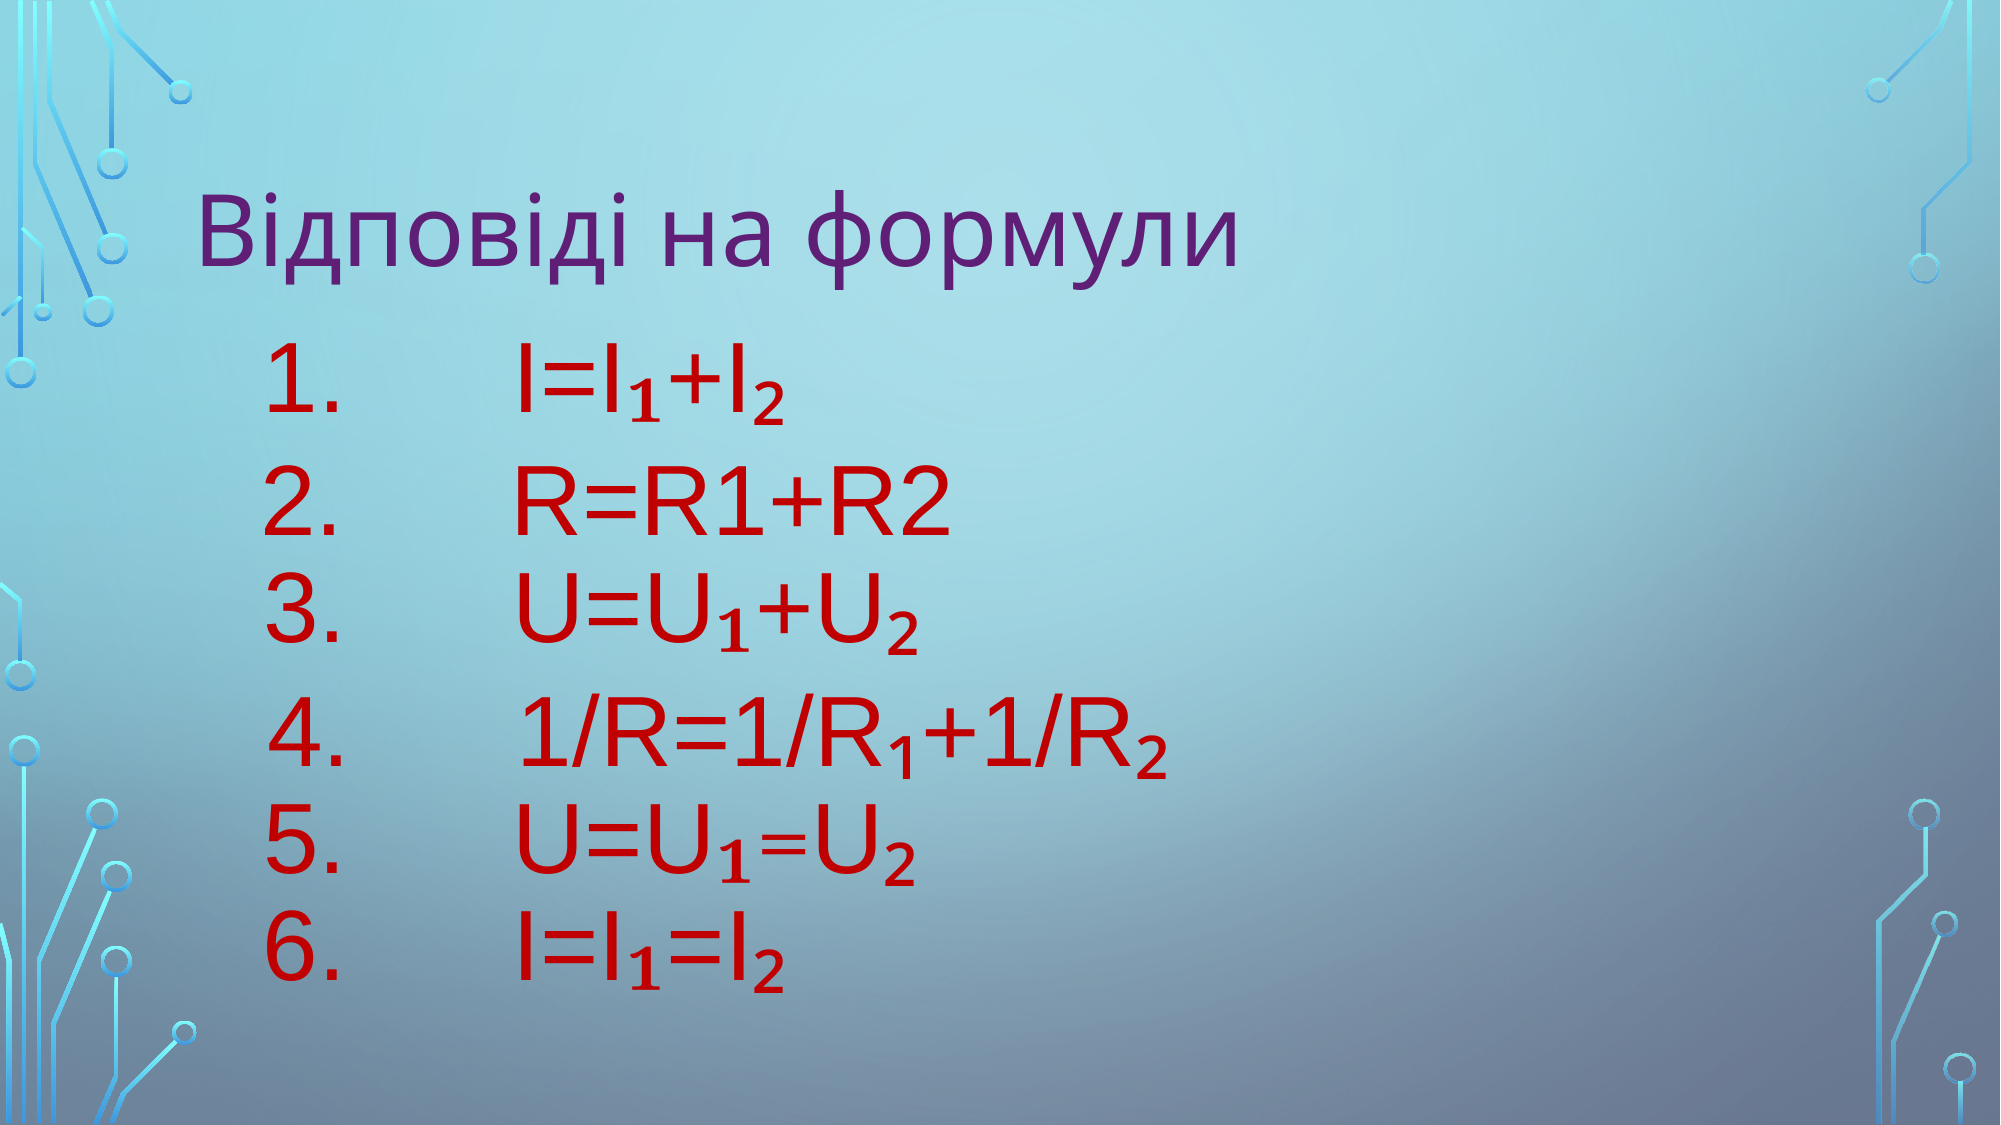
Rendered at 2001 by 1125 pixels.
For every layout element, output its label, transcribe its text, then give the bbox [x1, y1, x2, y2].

text_box 6. I=I₁=I₂ [248, 901, 803, 1008]
text_box 5. U=U₁=U₂ [248, 766, 934, 901]
text_box Відповіді на формули [178, 158, 1259, 294]
text_box 2. R=R1+R2 [245, 428, 970, 563]
text_box 4. 1/R=1/R₁+1/R₂ [252, 658, 1186, 794]
text_box 3. U=U₁+U₂ [248, 563, 937, 671]
text_box 1. I=I₁+I₂ [248, 304, 803, 440]
